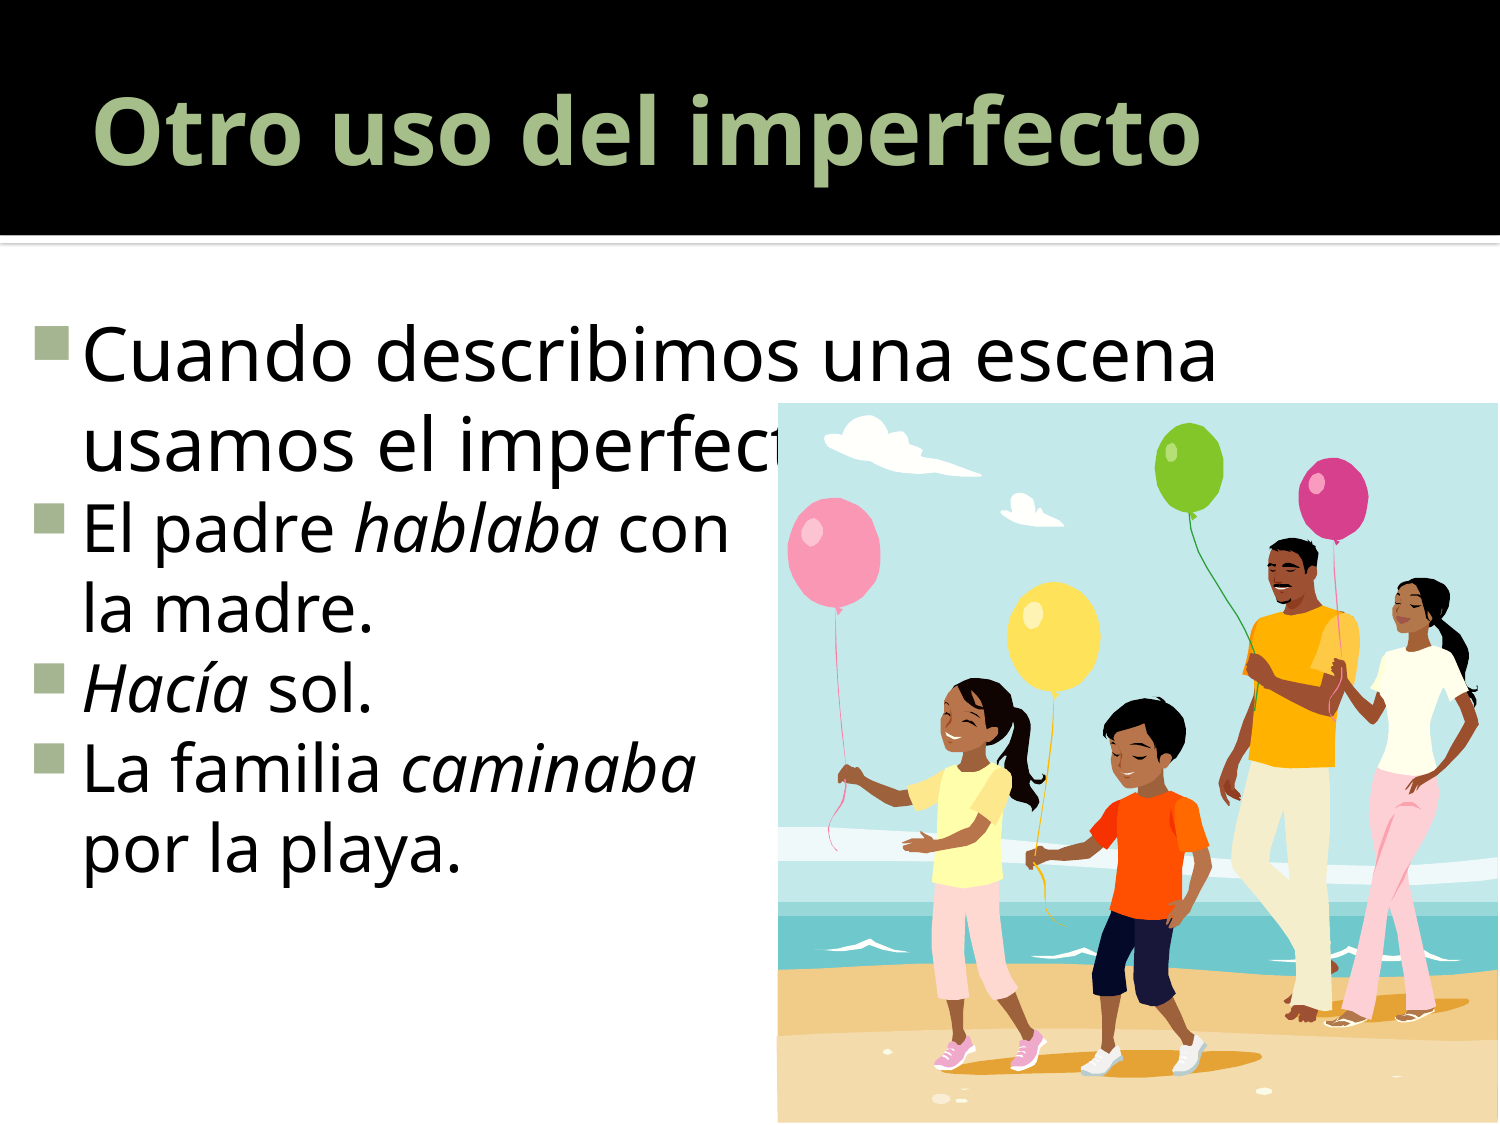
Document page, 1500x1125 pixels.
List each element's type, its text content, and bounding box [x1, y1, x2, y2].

title Otro uso del imperfecto [75, 25, 1425, 231]
picture [773, 400, 1500, 1125]
list Cuando describimos una escena usamos el imperfecto… El padre hablaba con la madre. Hacía sol. La familia caminaba por la playa. [0, 291, 1425, 1050]
